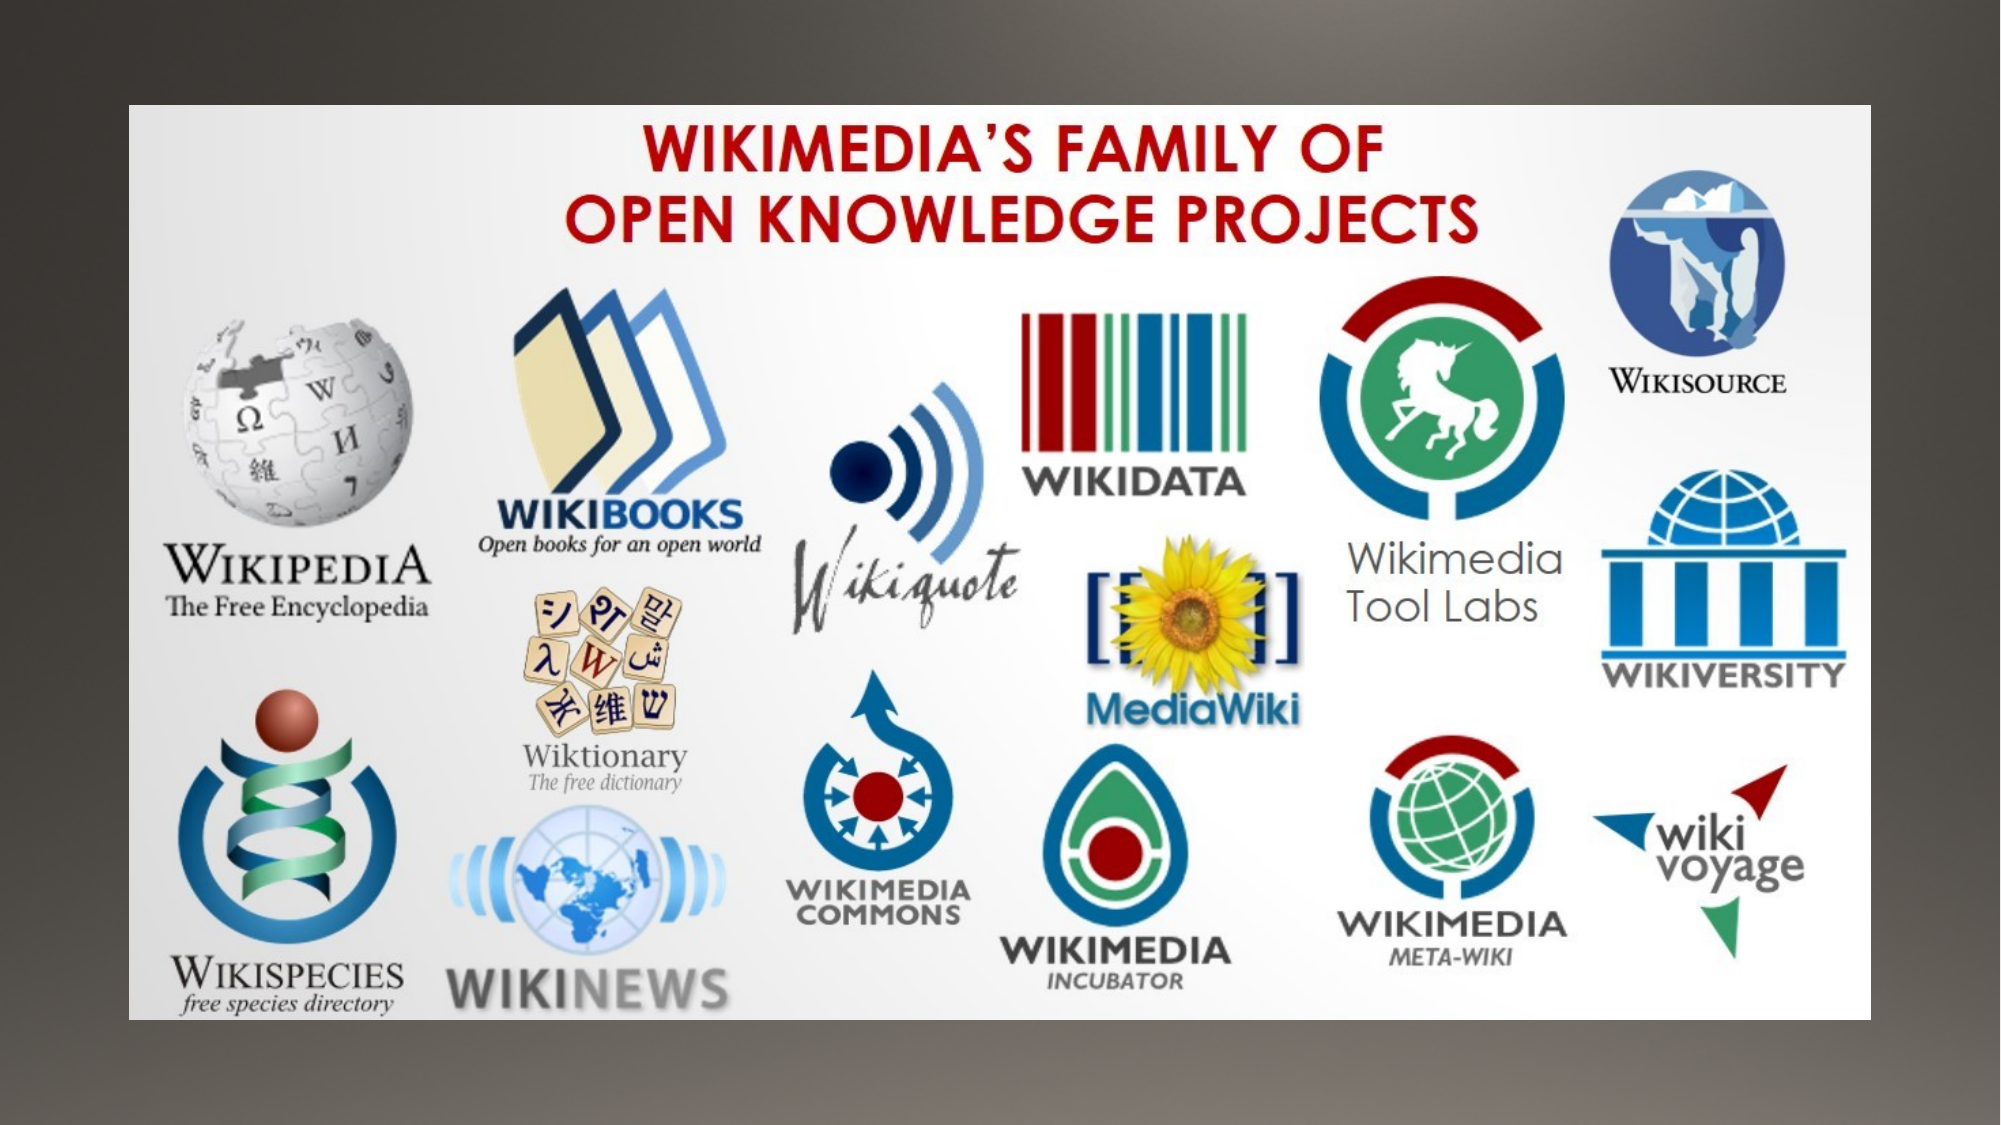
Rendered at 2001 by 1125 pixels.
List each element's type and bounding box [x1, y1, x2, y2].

list [129, 105, 1871, 1020]
picture [0, 0, 2001, 1125]
